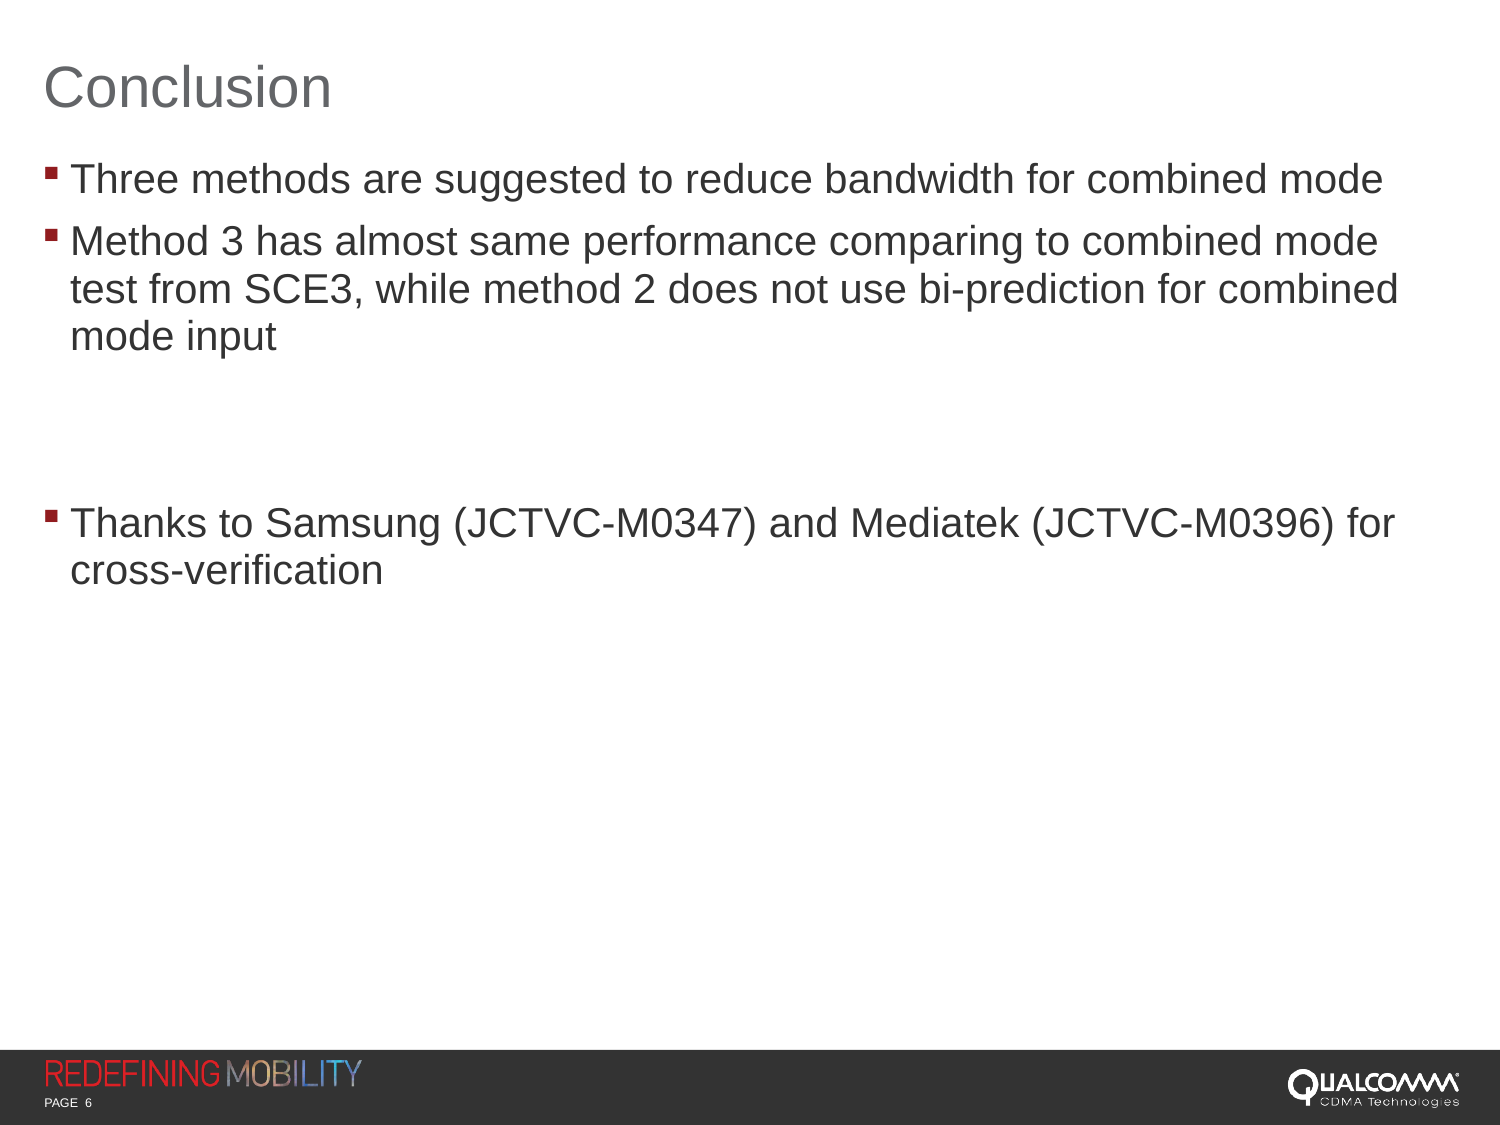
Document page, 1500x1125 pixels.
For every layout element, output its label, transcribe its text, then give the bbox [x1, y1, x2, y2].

picture [30, 1048, 372, 1099]
title Conclusion [28, 44, 1462, 138]
picture [1278, 1058, 1478, 1114]
list Three methods are suggested to reduce bandwidth for combined mode Method 3 has almost same performance comparing to combined mode test from SCE3, while method 2 does not use bi-prediction for combined mode input Thanks to Samsung (JCTVC-M0347) and Mediatek (JCTVC-M0396) for cross-verification [26, 148, 1457, 1021]
